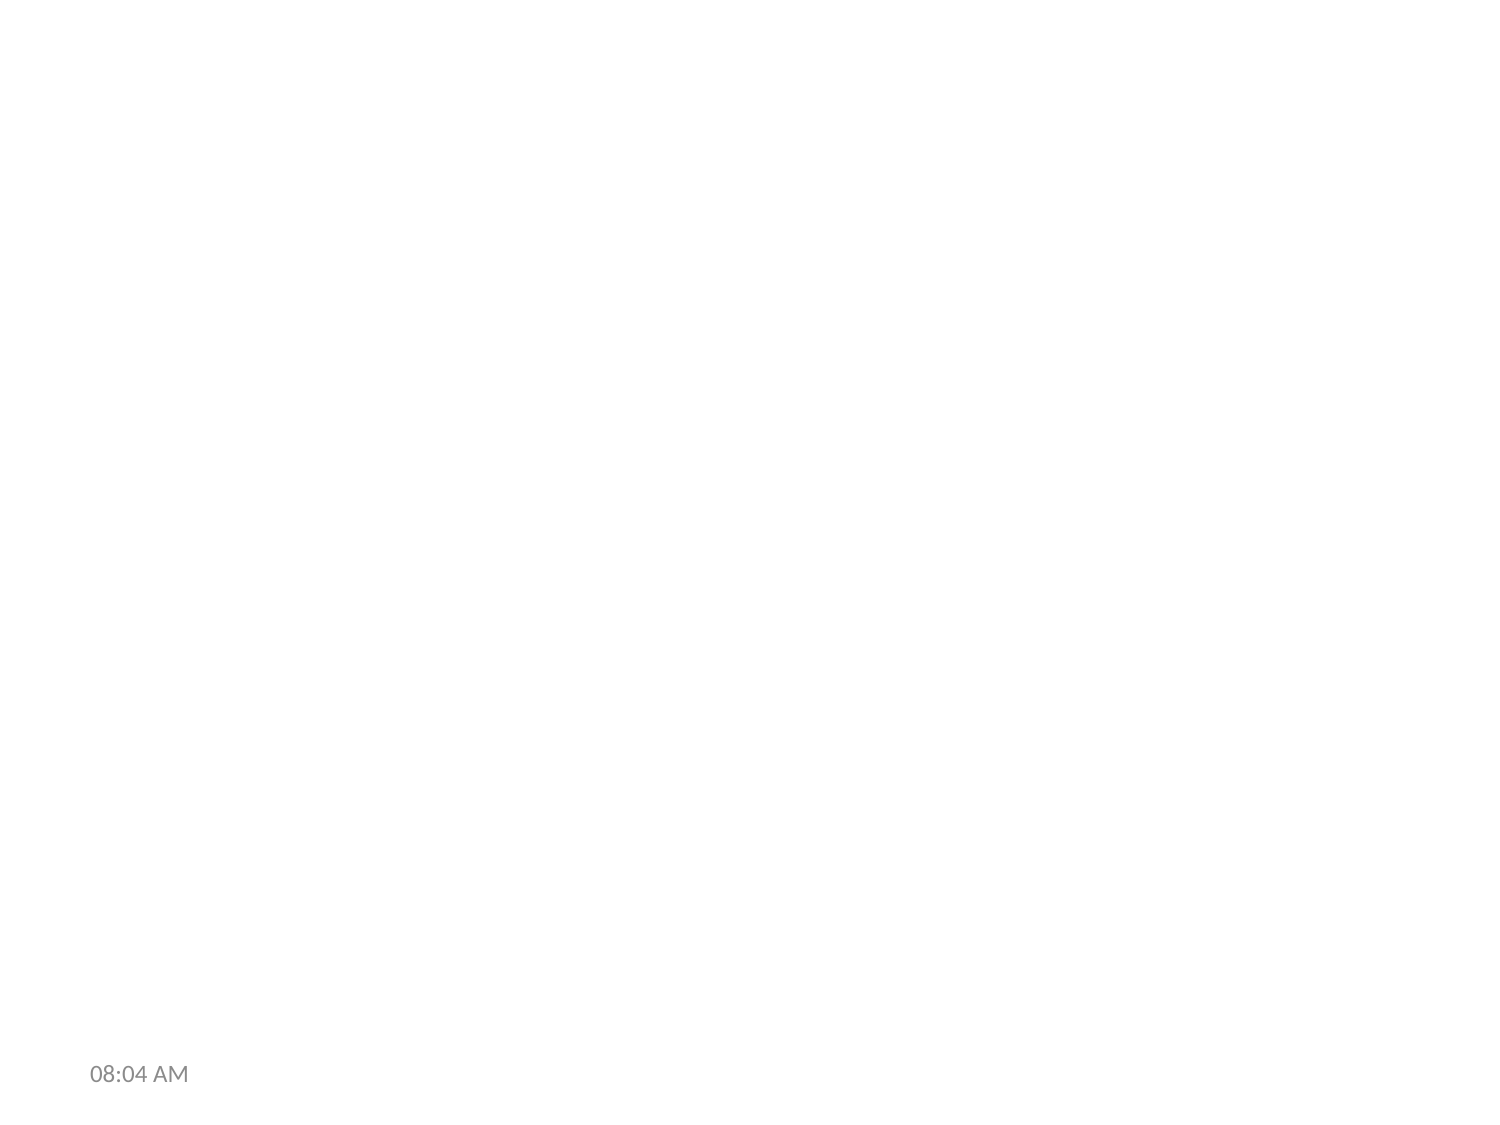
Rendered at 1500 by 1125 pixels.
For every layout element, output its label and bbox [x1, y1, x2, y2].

slide_number [75, 1042, 425, 1103]
